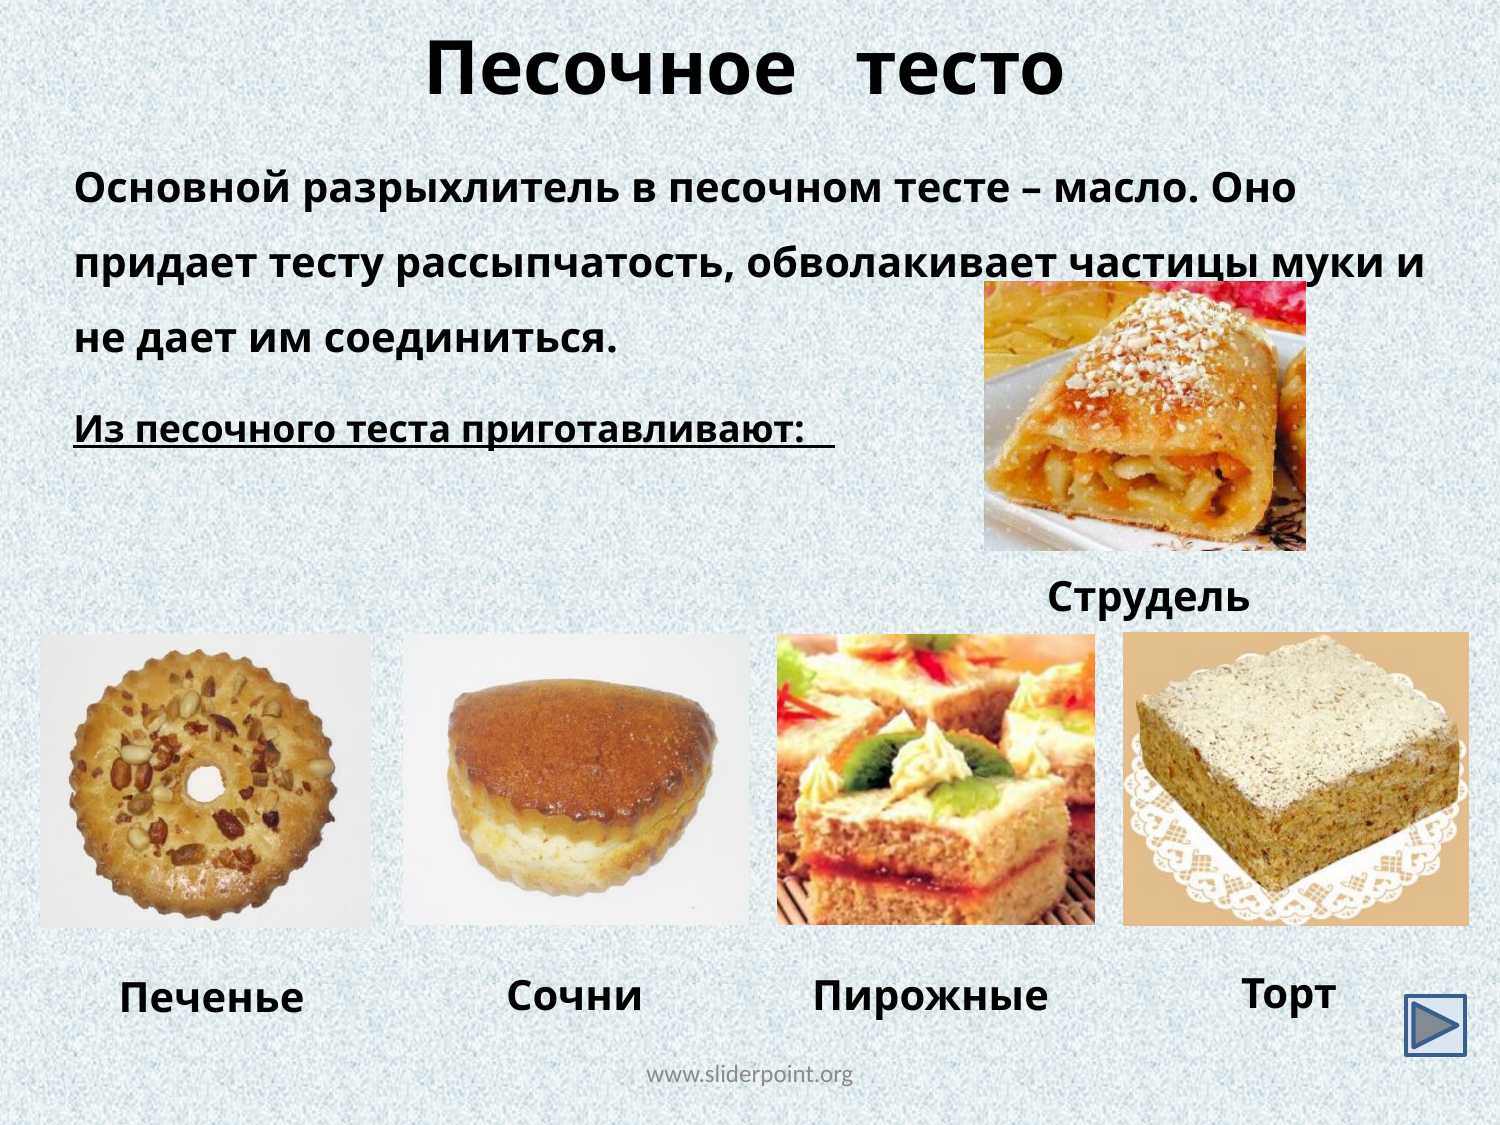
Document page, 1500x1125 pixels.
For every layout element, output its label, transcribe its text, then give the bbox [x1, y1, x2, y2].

picture [0, 0, 1500, 1125]
text_box Из песочного теста приготавливают: [58, 375, 979, 458]
text_box Печенье [103, 963, 320, 1029]
text_box Основной разрыхлитель в песочном тесте – масло. Оно придает тесту рассыпчатость, обволакивает частицы муки и не дает им соединиться. [58, 128, 1442, 444]
title Песочное тесто [70, 0, 1421, 130]
text_box Торт [1226, 959, 1352, 1025]
text_box Сочни [491, 960, 658, 1026]
footer www.sliderpoint.org [512, 1042, 988, 1103]
text_box Струдель [1032, 562, 1266, 628]
text_box [1404, 994, 1467, 1057]
text_box Пирожные [797, 960, 1064, 1026]
